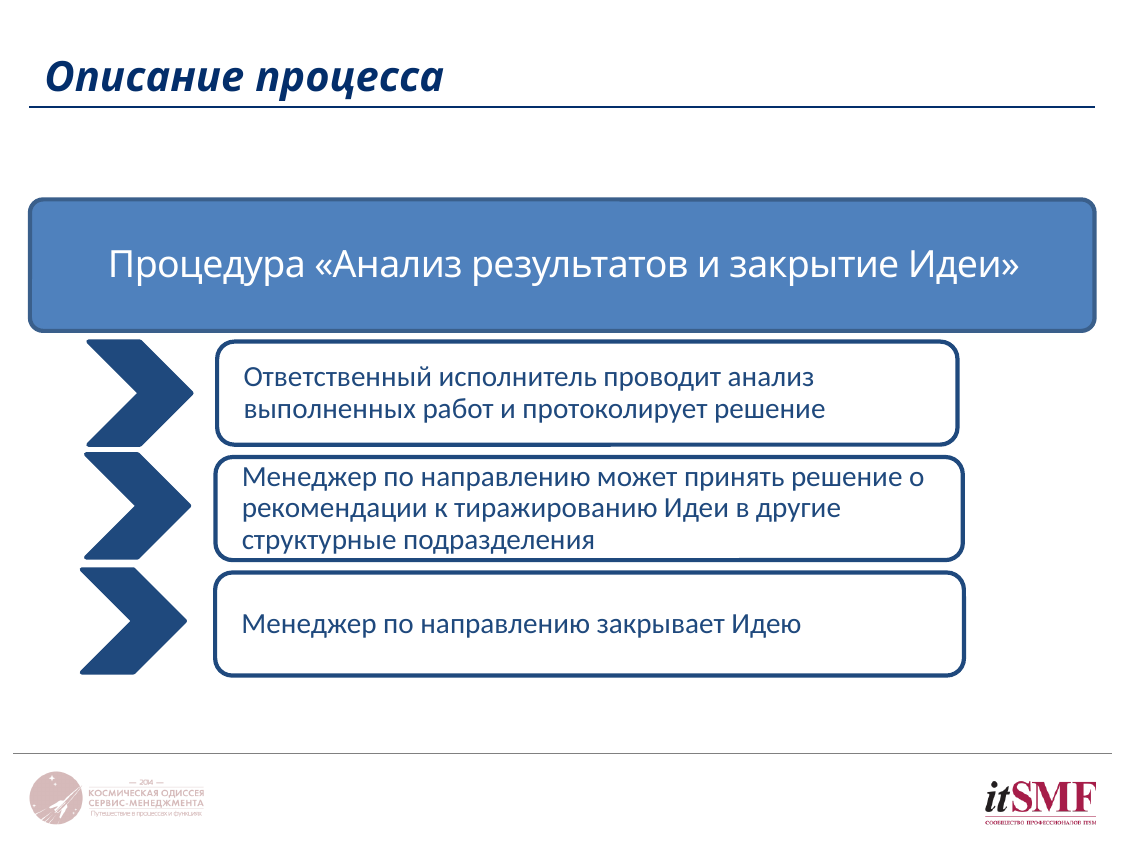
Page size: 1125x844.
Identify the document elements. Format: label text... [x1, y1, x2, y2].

title Описание процесса [29, 33, 1096, 115]
picture [985, 781, 1096, 825]
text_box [29, 138, 1096, 730]
